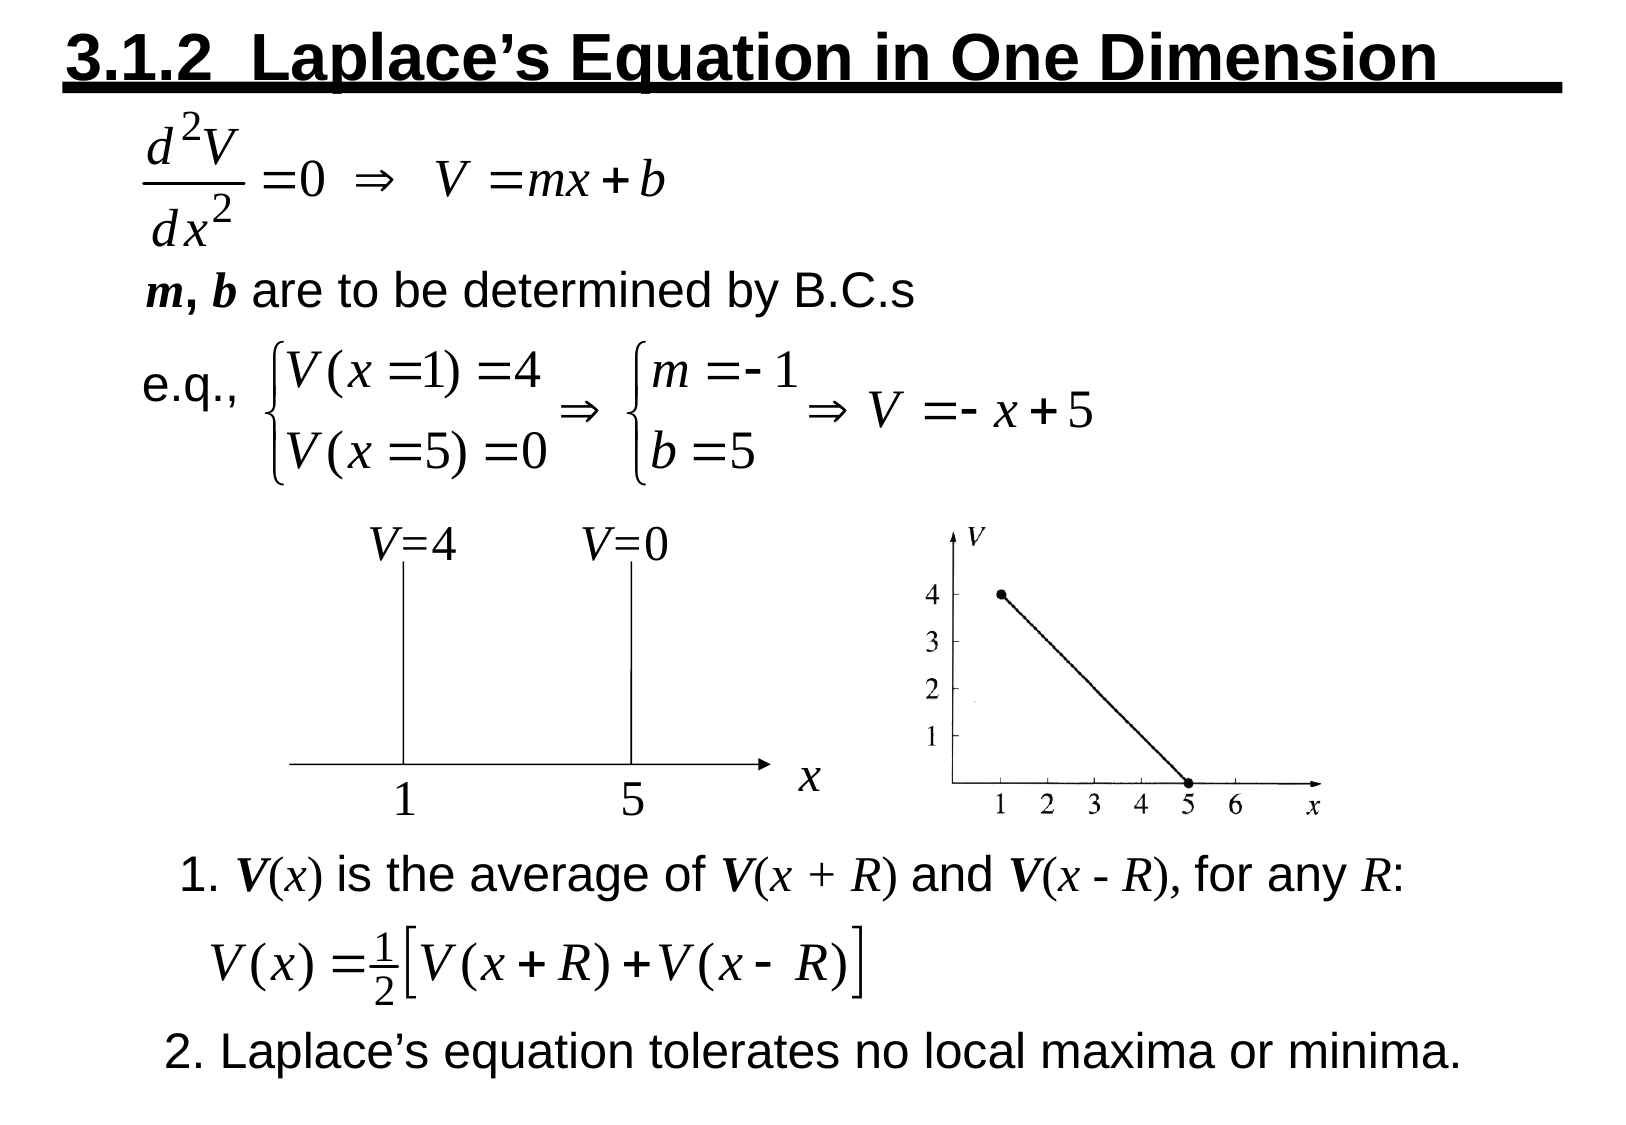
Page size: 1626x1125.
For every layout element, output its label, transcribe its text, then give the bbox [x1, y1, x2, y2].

text_box 2. Laplace’s equation tolerates no local maxima or minima. [134, 1003, 1493, 1093]
text_box 1 [377, 765, 433, 833]
text_box e.q., [126, 343, 252, 419]
text_box V=4 [352, 503, 472, 579]
text_box [289, 758, 771, 771]
text_box V=0 [564, 503, 685, 579]
text_box m, b are to be determined by B.C.s [130, 250, 932, 326]
text_box 3.1.2 Laplace’s Equation in One Dimension [50, 5, 1456, 101]
text_box 5 [605, 758, 661, 764]
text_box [138, 101, 671, 265]
text_box x [783, 733, 837, 809]
picture [919, 516, 1333, 823]
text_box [257, 335, 1097, 492]
text_box 5 [605, 765, 661, 834]
text_box 1 [377, 757, 433, 764]
text_box 1. V(x) is the average of V(x + R) and V(x - R), for any R: [149, 826, 1548, 916]
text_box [209, 921, 869, 1012]
